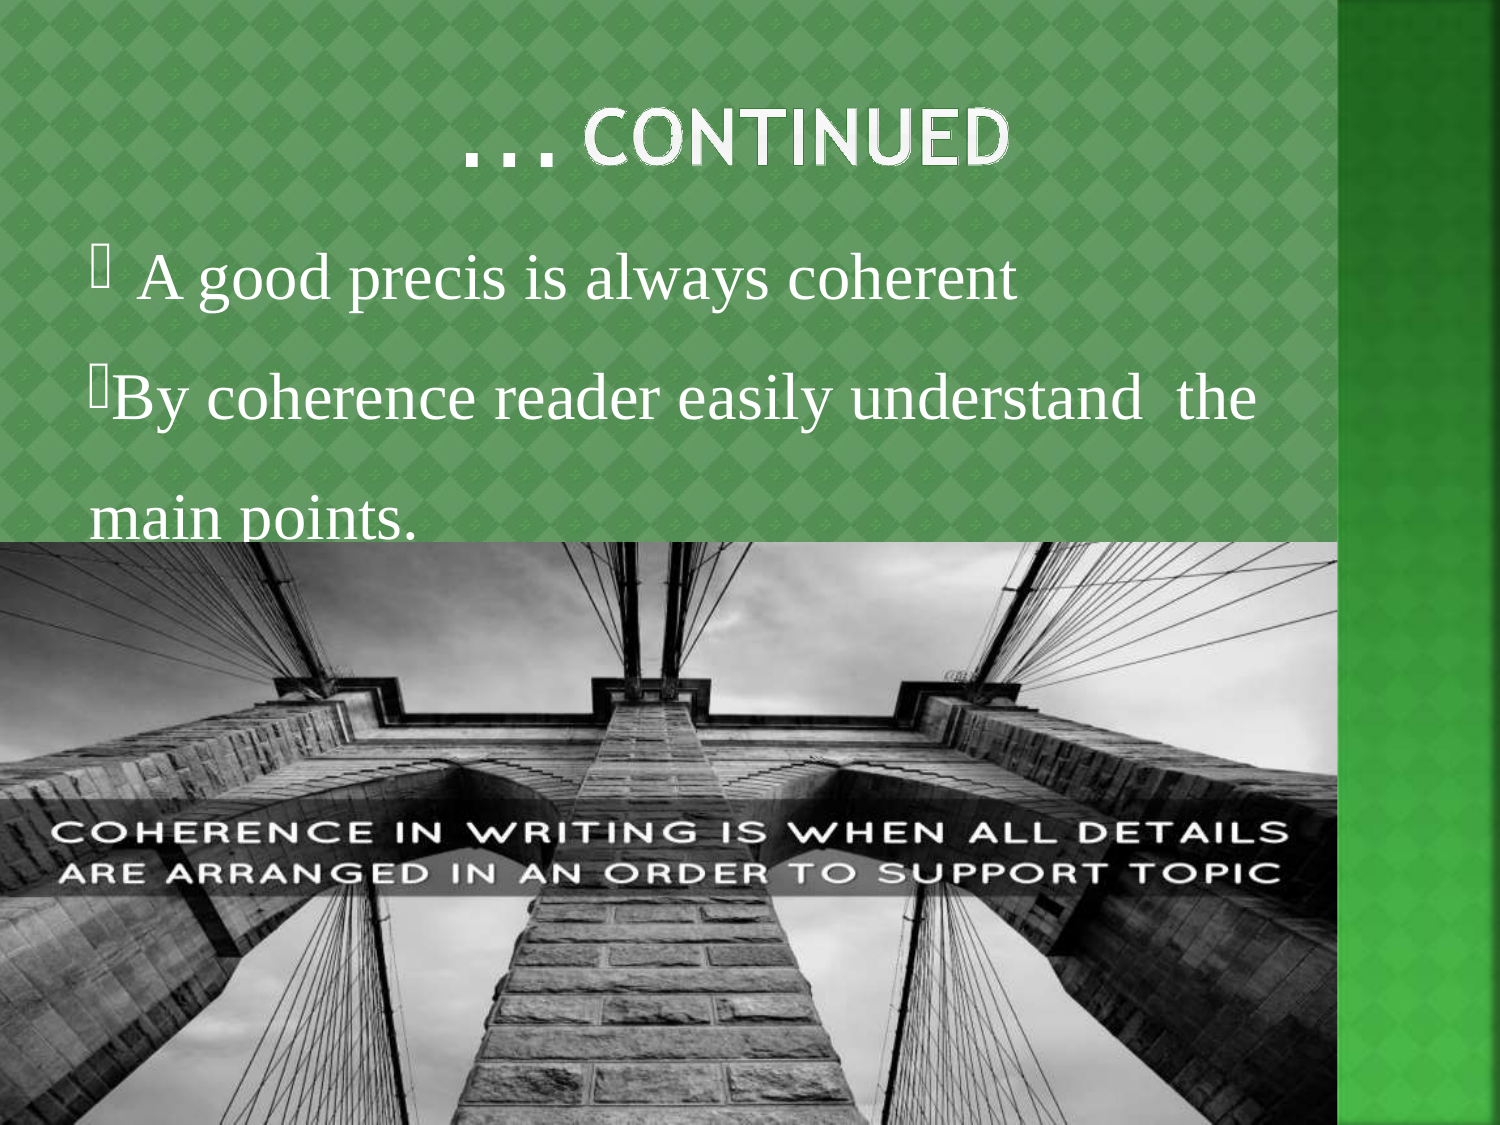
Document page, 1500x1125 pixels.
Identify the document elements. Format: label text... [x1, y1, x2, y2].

list A good precis is always coherent By coherence reader easily understand the main points. [87, 190, 1306, 542]
picture [0, 0, 1500, 1125]
title … [451, 52, 556, 190]
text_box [584, 106, 1009, 167]
text_box [0, 542, 1338, 1125]
